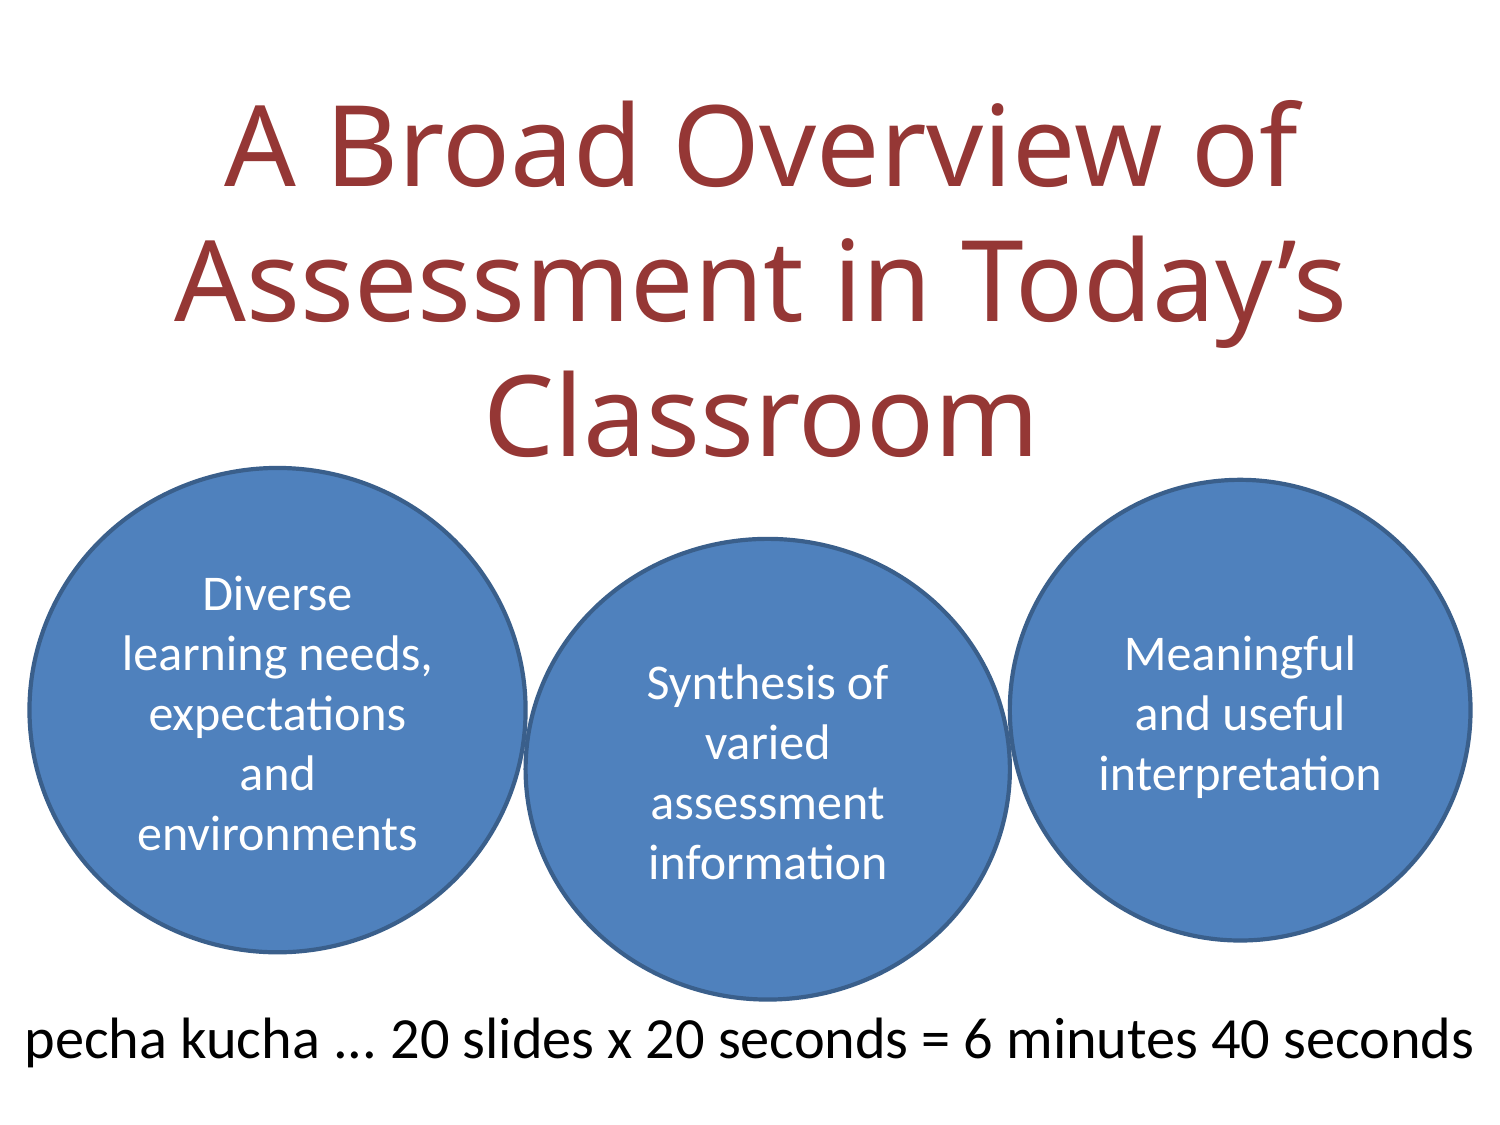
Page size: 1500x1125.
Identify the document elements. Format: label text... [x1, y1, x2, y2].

text_box Synthesis of varied assessment information [523, 536, 1012, 1002]
text_box Meaningful and useful interpretation [1007, 477, 1473, 943]
text_box Diverse learning needs, expectations and environments [27, 465, 528, 955]
subtitle A Broad Overview of Assessment in Today’s Classroom [159, 66, 1365, 516]
title pecha kucha ... 20 slides x 20 seconds = 6 minutes 40 seconds [0, 975, 1500, 1094]
